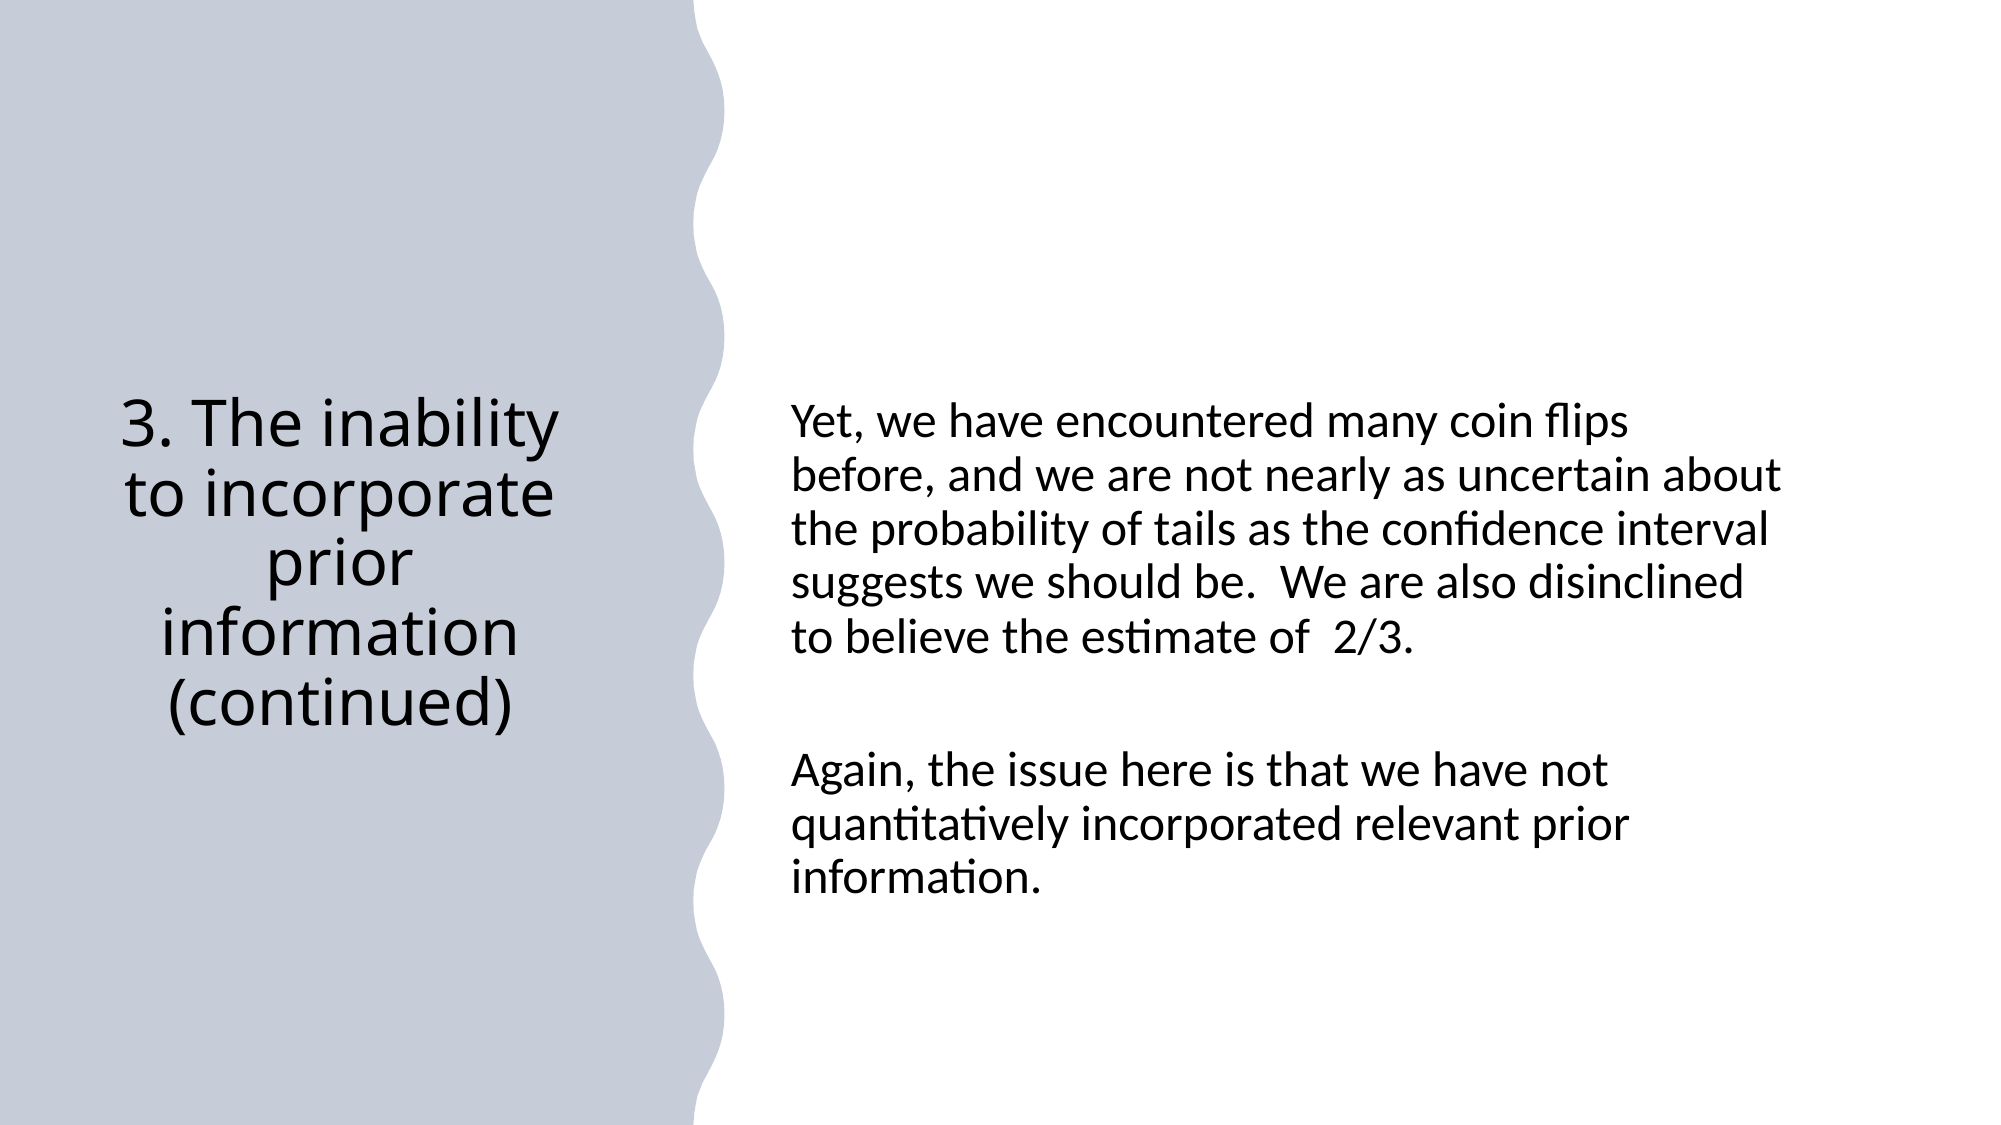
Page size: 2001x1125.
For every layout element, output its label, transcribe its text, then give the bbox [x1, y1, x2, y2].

list Yet, we have encountered many coin flips before, and we are not nearly as uncertain about the probability of tails as the confidence interval suggests we should be. We are also disinclined to believe the estimate of 2/3. Again, the issue here is that we have not quantitatively incorporated relevant prior information. [775, 118, 1800, 1050]
text_box [695, 0, 2000, 1125]
title 3. The inability to incorporate prior information (continued) [75, 118, 606, 747]
text_box [0, 0, 726, 1125]
